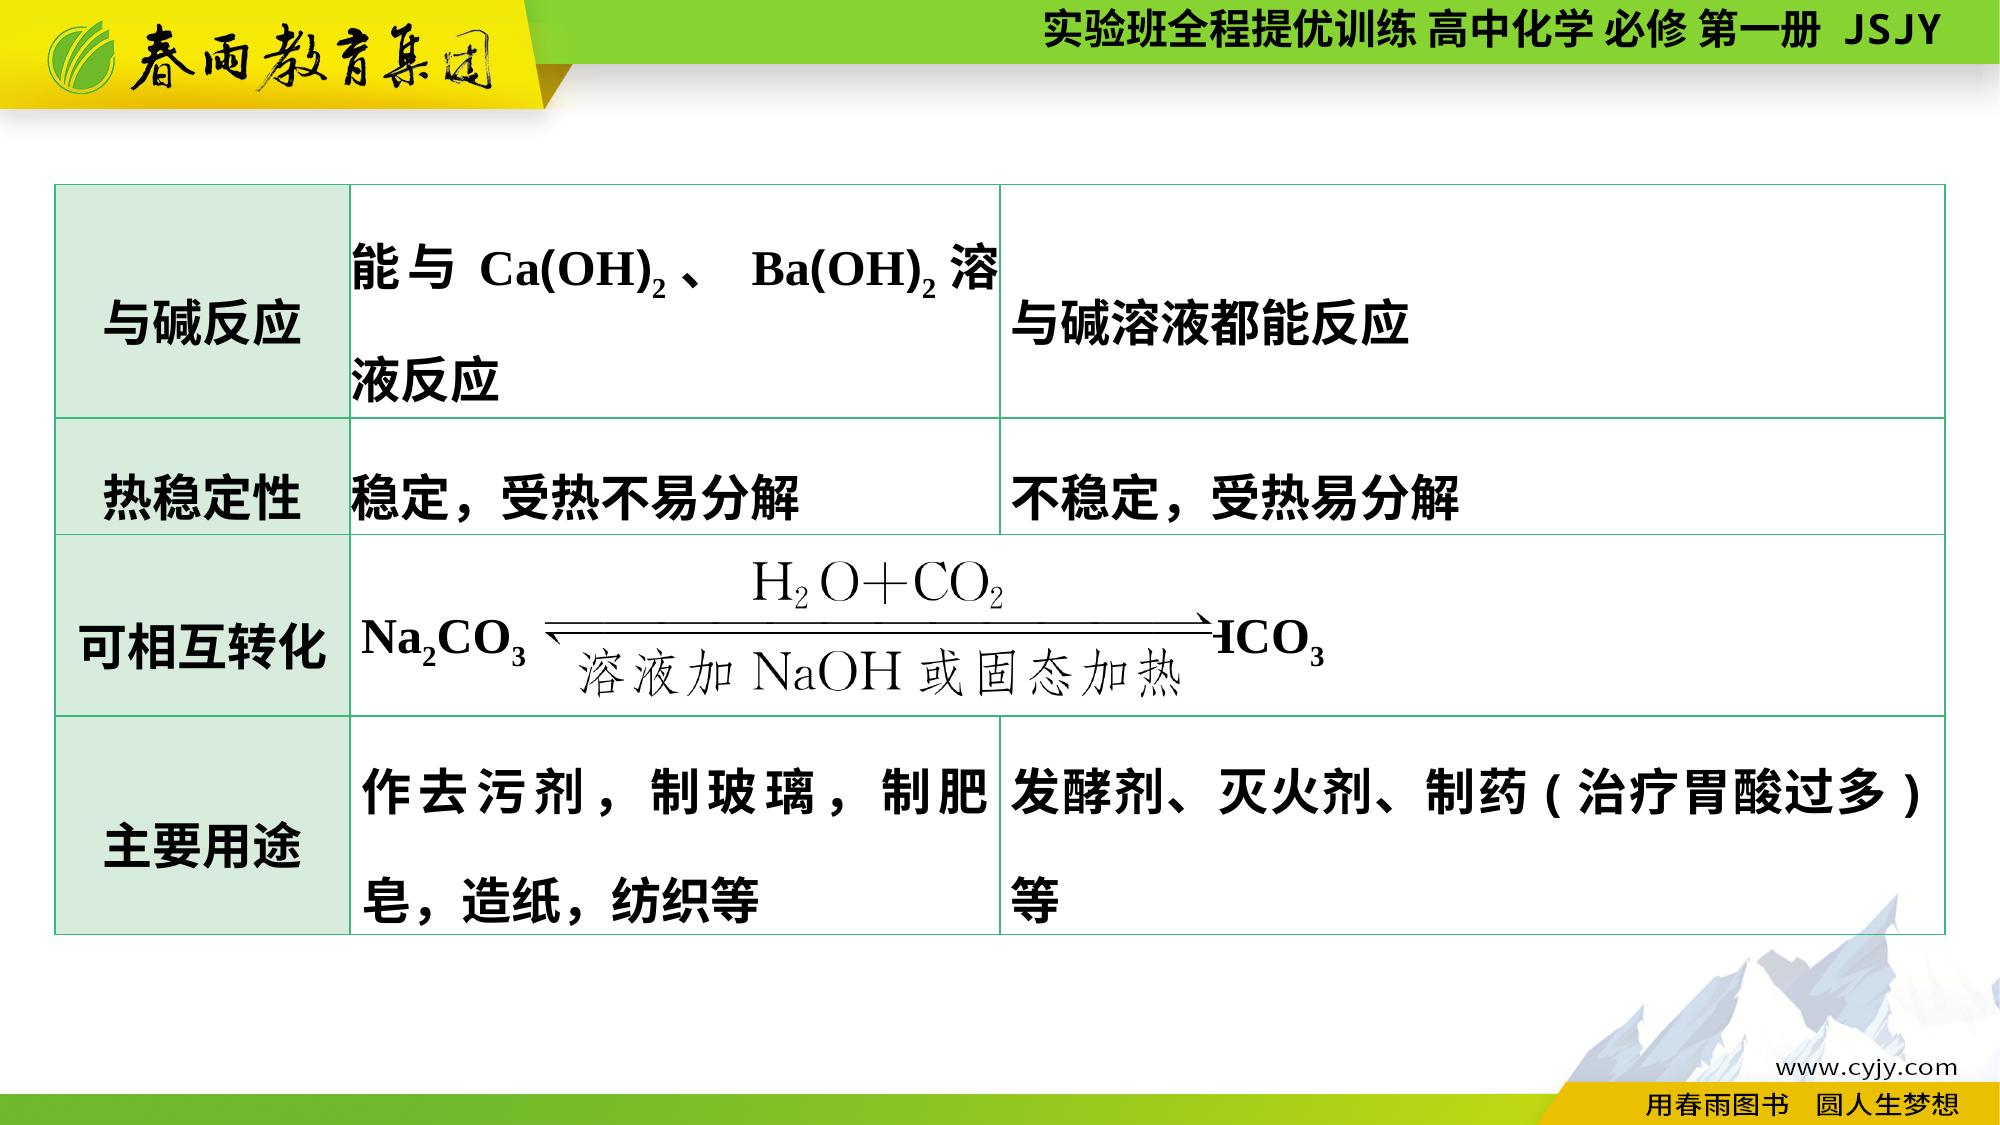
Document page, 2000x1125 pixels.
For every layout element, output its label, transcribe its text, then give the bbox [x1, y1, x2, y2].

table_header 与碱溶液都能反应 [1001, 185, 1944, 417]
table_cell 不稳定，受热易分解 [1001, 419, 1944, 534]
table_cell 主要用途 [56, 717, 349, 934]
table_cell 热稳定性 [56, 419, 349, 534]
table_cell 可相互转化 [56, 535, 349, 715]
table_cell 作去污剂，制玻璃，制肥皂，造纸，纺织等 [351, 717, 999, 934]
picture [0, 0, 2000, 1125]
table_header 能与Ca(OH)2、Ba(OH)2溶液反应 [351, 185, 999, 417]
table_cell 发酵剂、灭火剂、制药(治疗胃酸过多)等 [1001, 717, 1944, 934]
table_cell Na2CO3 NaHCO3 [351, 535, 1944, 715]
table_header 与碱反应 [56, 185, 349, 417]
table_cell 稳定，受热不易分解 [351, 419, 999, 534]
